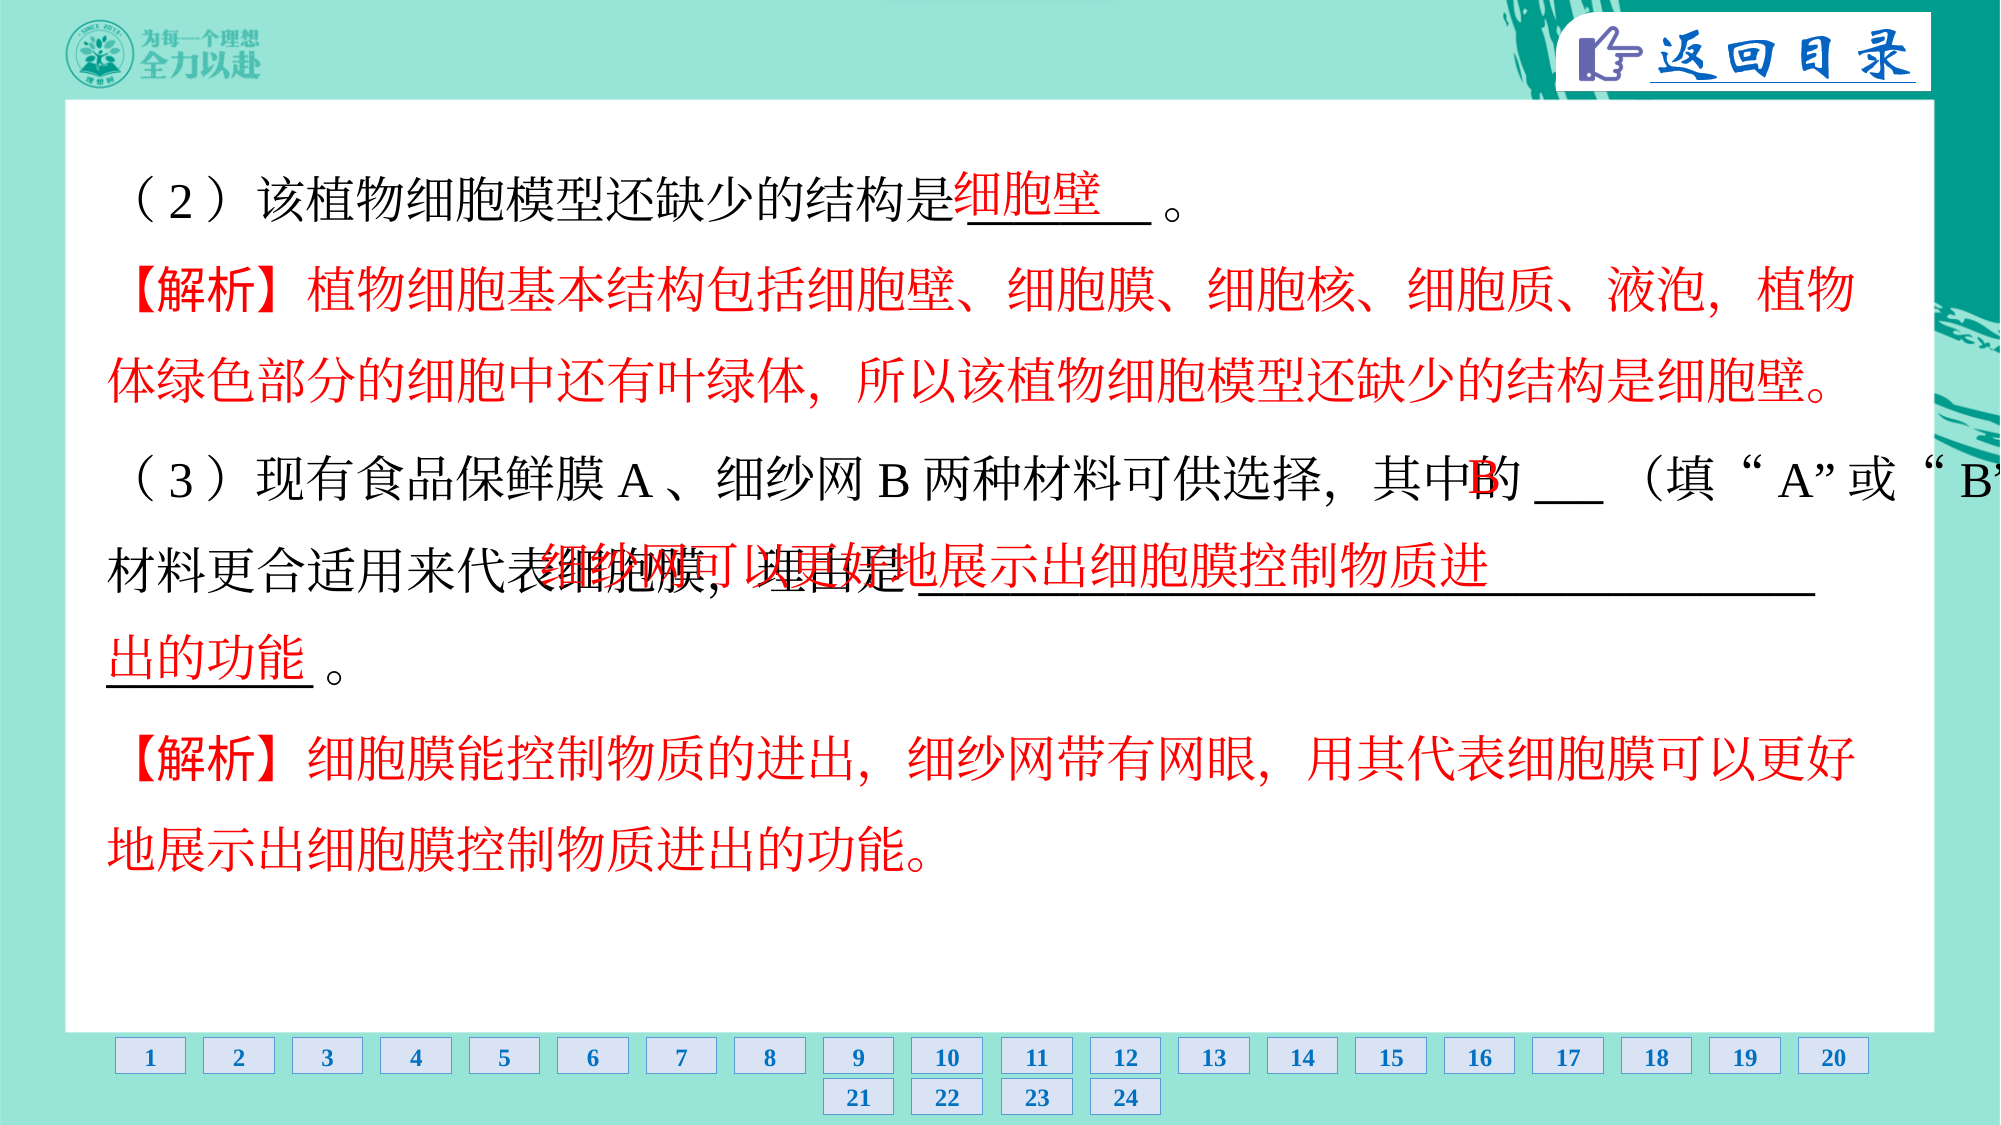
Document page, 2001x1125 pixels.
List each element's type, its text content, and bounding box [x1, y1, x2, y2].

text_box 细纱网可以更好地展示出细胞膜控制物质进 出的功能 [106, 503, 1894, 687]
text_box （3）现有食品保鲜膜A、细纱网B两种材料可供选择，其中的___（填“A”或“B”） 材料更合适用来代表细胞膜，理由是_______________________________________ _________。 [106, 416, 1895, 692]
text_box 【解析】植物细胞基本结构包括细胞壁、细胞膜、细胞核、细胞质、液泡，植物 体绿色部分的细胞中还有叶绿体，所以该植物细胞模型还缺少的结构是细胞壁。 [106, 226, 1895, 410]
text_box 【解析】细胞膜能控制物质的进出，细纱网带有网眼，用其代表细胞膜可以更好 地展示出细胞膜控制物质进出的功能。 [106, 695, 1895, 879]
text_box （2）该植物细胞模型还缺少的结构是________。 [106, 140, 1895, 226]
text_box 细胞壁 [934, 134, 1121, 223]
picture [0, 0, 2000, 1125]
text_box B [1449, 411, 1520, 503]
